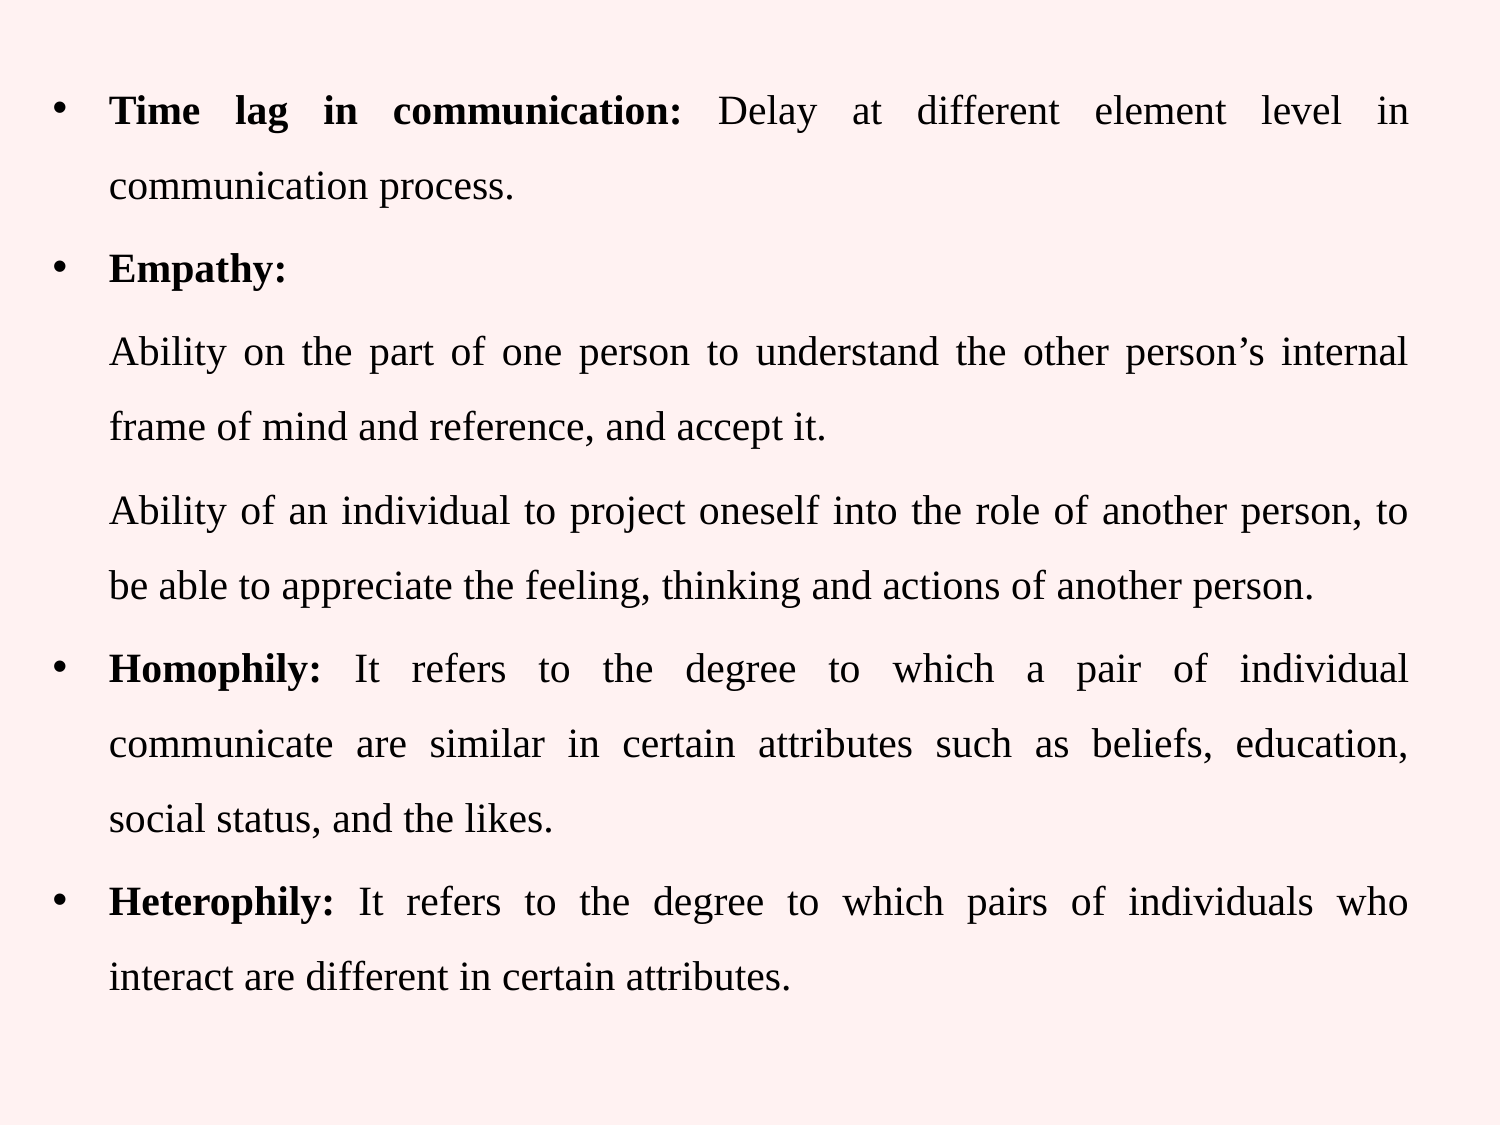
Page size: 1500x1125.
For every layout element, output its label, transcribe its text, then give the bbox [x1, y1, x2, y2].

list Time lag in communication: Delay at different element level in communication process. Empathy: Ability on the part of one person to understand the other person’s internal frame of mind and reference, and accept it. Ability of an individual to project oneself into the role of another person, to be able to appreciate the feeling, thinking and actions of another person. Homophily: It refers to the degree to which a pair of individual communicate are similar in certain attributes such as beliefs, education, social status, and the likes. Heterophily: It refers to the degree to which pairs of individuals who interact are different in certain attributes. [37, 50, 1425, 1050]
